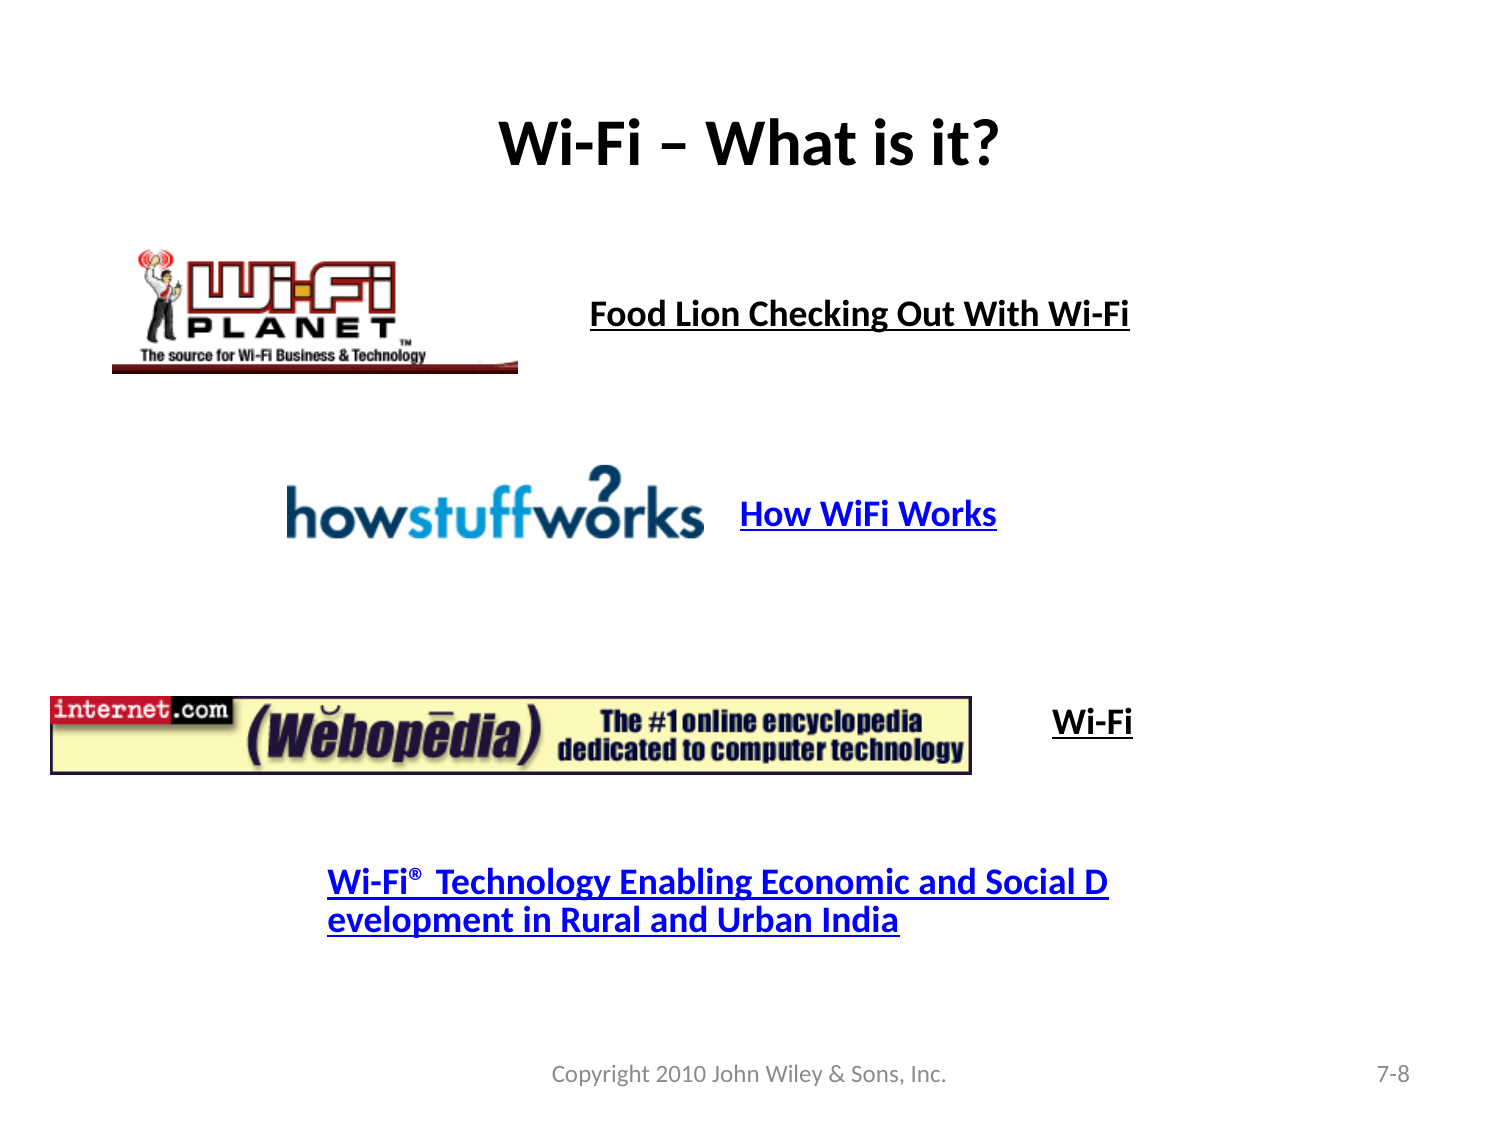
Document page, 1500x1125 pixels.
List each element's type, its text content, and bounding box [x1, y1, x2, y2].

picture [49, 696, 973, 776]
footer Copyright 2010 John Wiley & Sons, Inc. [512, 1042, 988, 1103]
text_box Food Lion Checking Out With Wi-Fi [575, 281, 1150, 387]
text_box Wi-Fi® Technology Enabling Economic and Social Development in Rural and Urban India [312, 849, 1138, 955]
picture [112, 249, 518, 374]
text_box How WiFi Works [724, 481, 1088, 587]
text_box Wi-Fi [1037, 689, 1188, 750]
title Wi-Fi – What is it? [75, 45, 1425, 233]
slide_number 7-8 [1074, 1042, 1425, 1103]
picture [287, 454, 704, 551]
